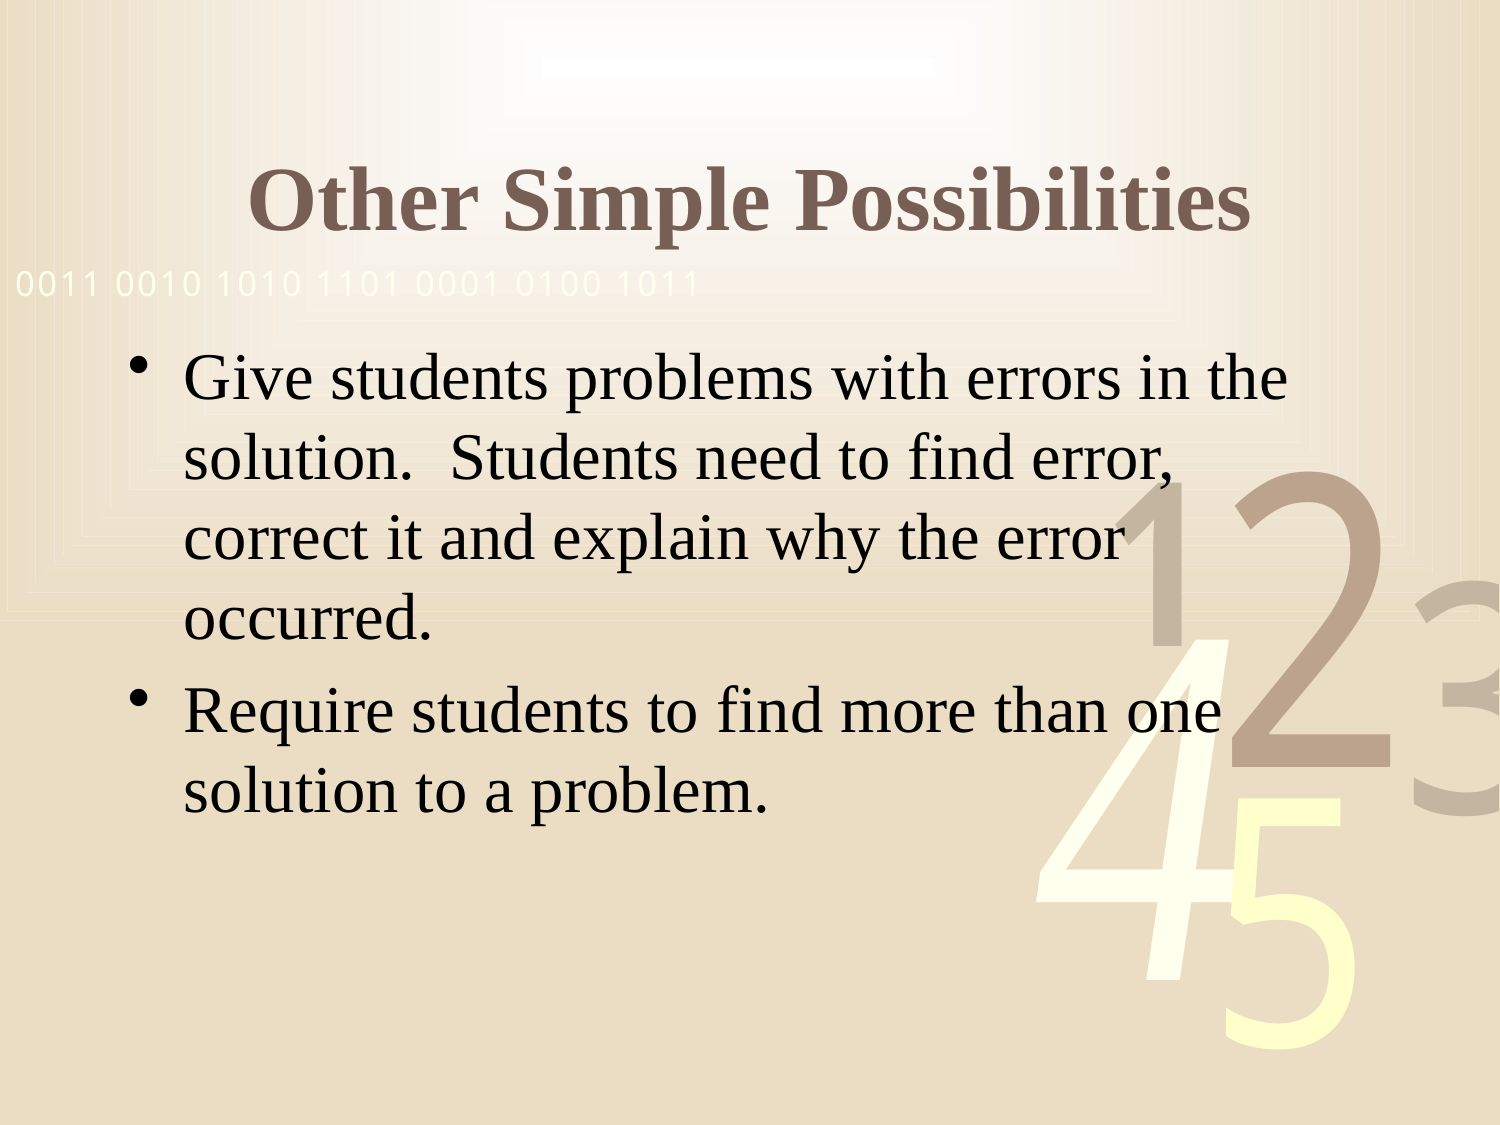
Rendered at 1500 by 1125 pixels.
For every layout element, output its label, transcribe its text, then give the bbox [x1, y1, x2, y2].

list Give students problems with errors in the solution. Students need to find error, correct it and explain why the error occurred. Require students to find more than one solution to a problem. [112, 324, 1388, 1001]
title Other Simple Possibilities [112, 99, 1388, 288]
